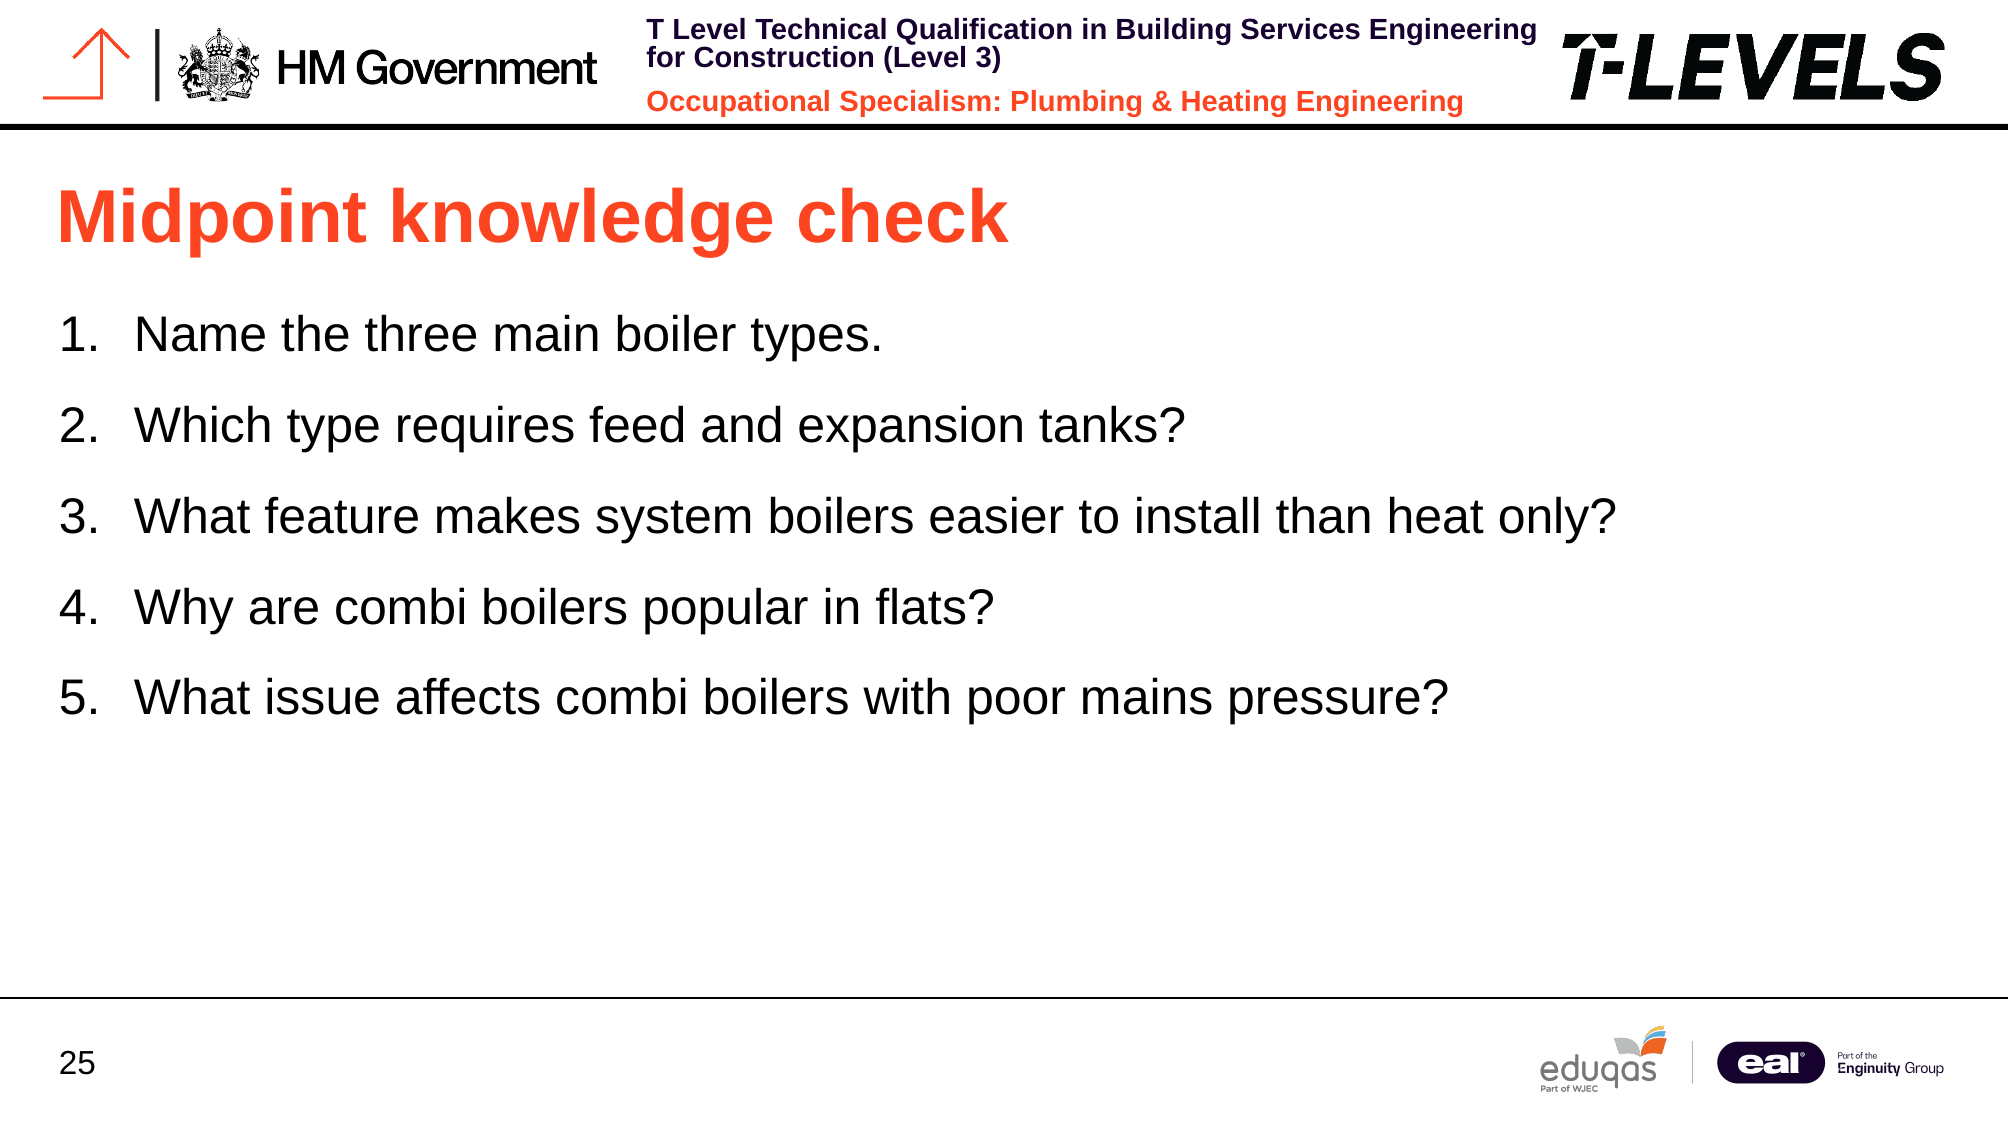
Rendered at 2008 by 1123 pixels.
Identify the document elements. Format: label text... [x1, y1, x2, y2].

picture [1535, 1021, 1949, 1097]
picture [1543, 25, 1964, 108]
picture [38, 27, 136, 100]
picture [155, 28, 597, 102]
list Name the three main boiler types. Which type requires feed and expansion tanks? What feature makes system boilers easier to install than heat only? Why are combi boilers popular in flats? What issue affects combi boilers with poor mains pressure? [59, 295, 1949, 975]
title Midpoint knowledge check [41, 111, 1949, 314]
